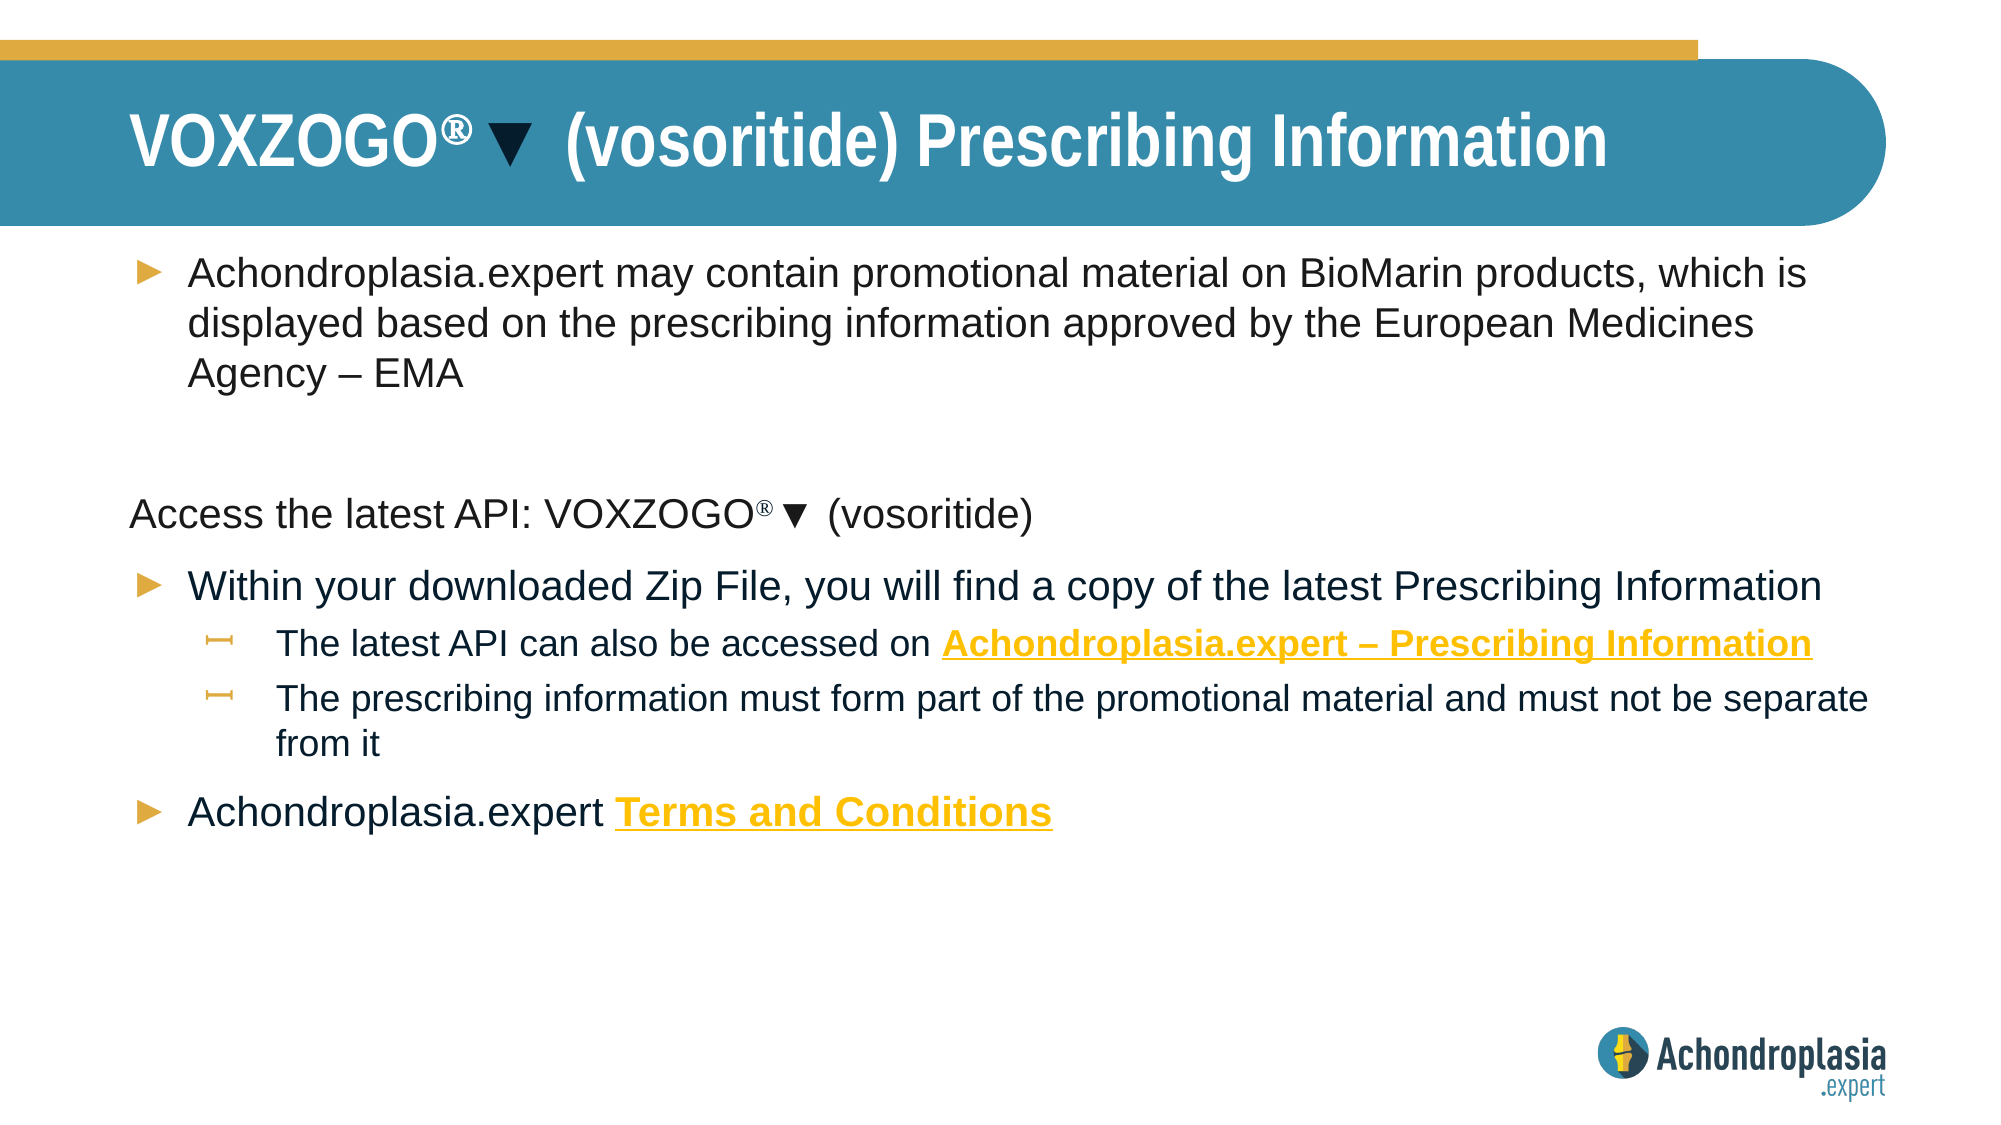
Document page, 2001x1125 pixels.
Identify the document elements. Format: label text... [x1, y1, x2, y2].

list Achondroplasia.expert may contain promotional material on BioMarin products, which is displayed based on the prescribing information approved by the European Medicines Agency – EMA Access the latest API: VOXZOGOÒ▼ (vosoritide) Within your downloaded Zip File, you will find a copy of the latest Prescribing Information The latest API can also be accessed on Achondroplasia.expert – Prescribing Information The prescribing information must form part of the promotional material and must not be separate from it Achondroplasia.expert Terms and Conditions [114, 237, 1886, 982]
title VOXZOGOÒ▼ (vosoritide) Prescribing Information [114, 59, 1886, 225]
picture [1597, 1027, 1886, 1102]
